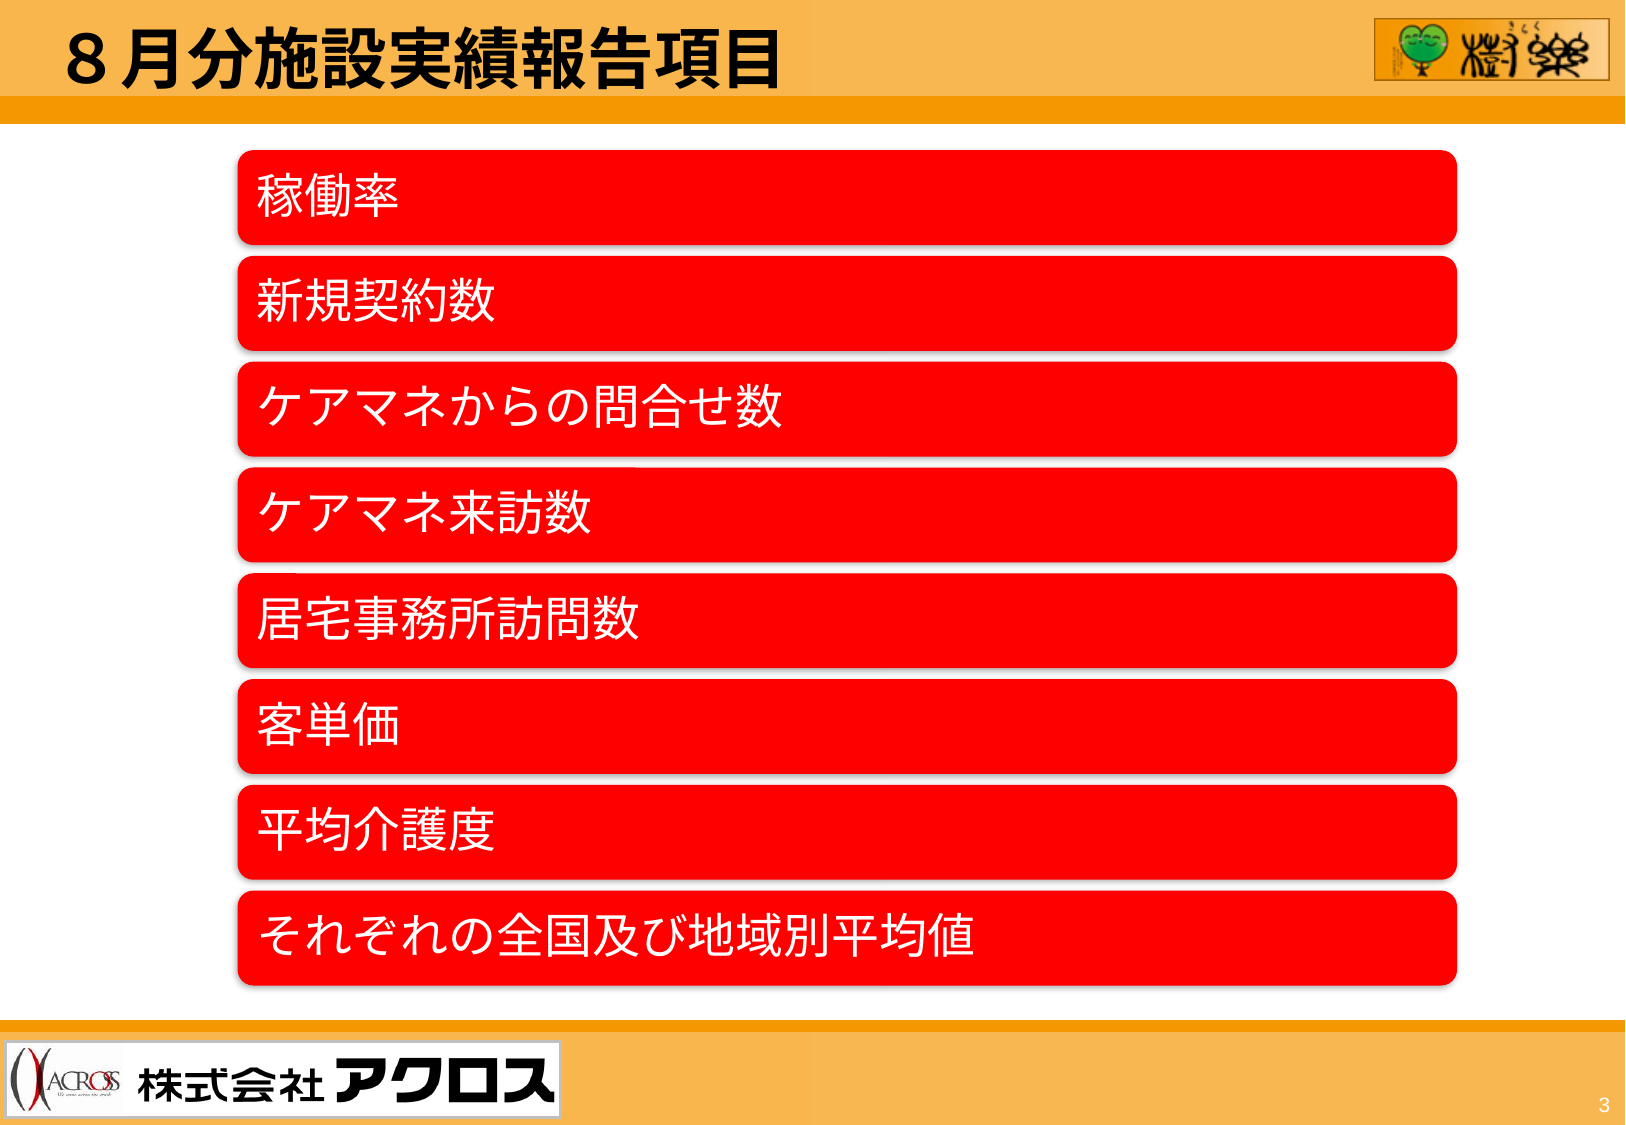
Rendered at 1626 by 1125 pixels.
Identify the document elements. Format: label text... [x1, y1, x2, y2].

text_box ８月分施設実績報告項目 [38, 0, 982, 96]
picture [0, 1020, 1625, 1125]
slide_number 3 [1452, 1082, 1625, 1125]
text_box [237, 141, 1458, 994]
picture [0, 0, 1625, 124]
